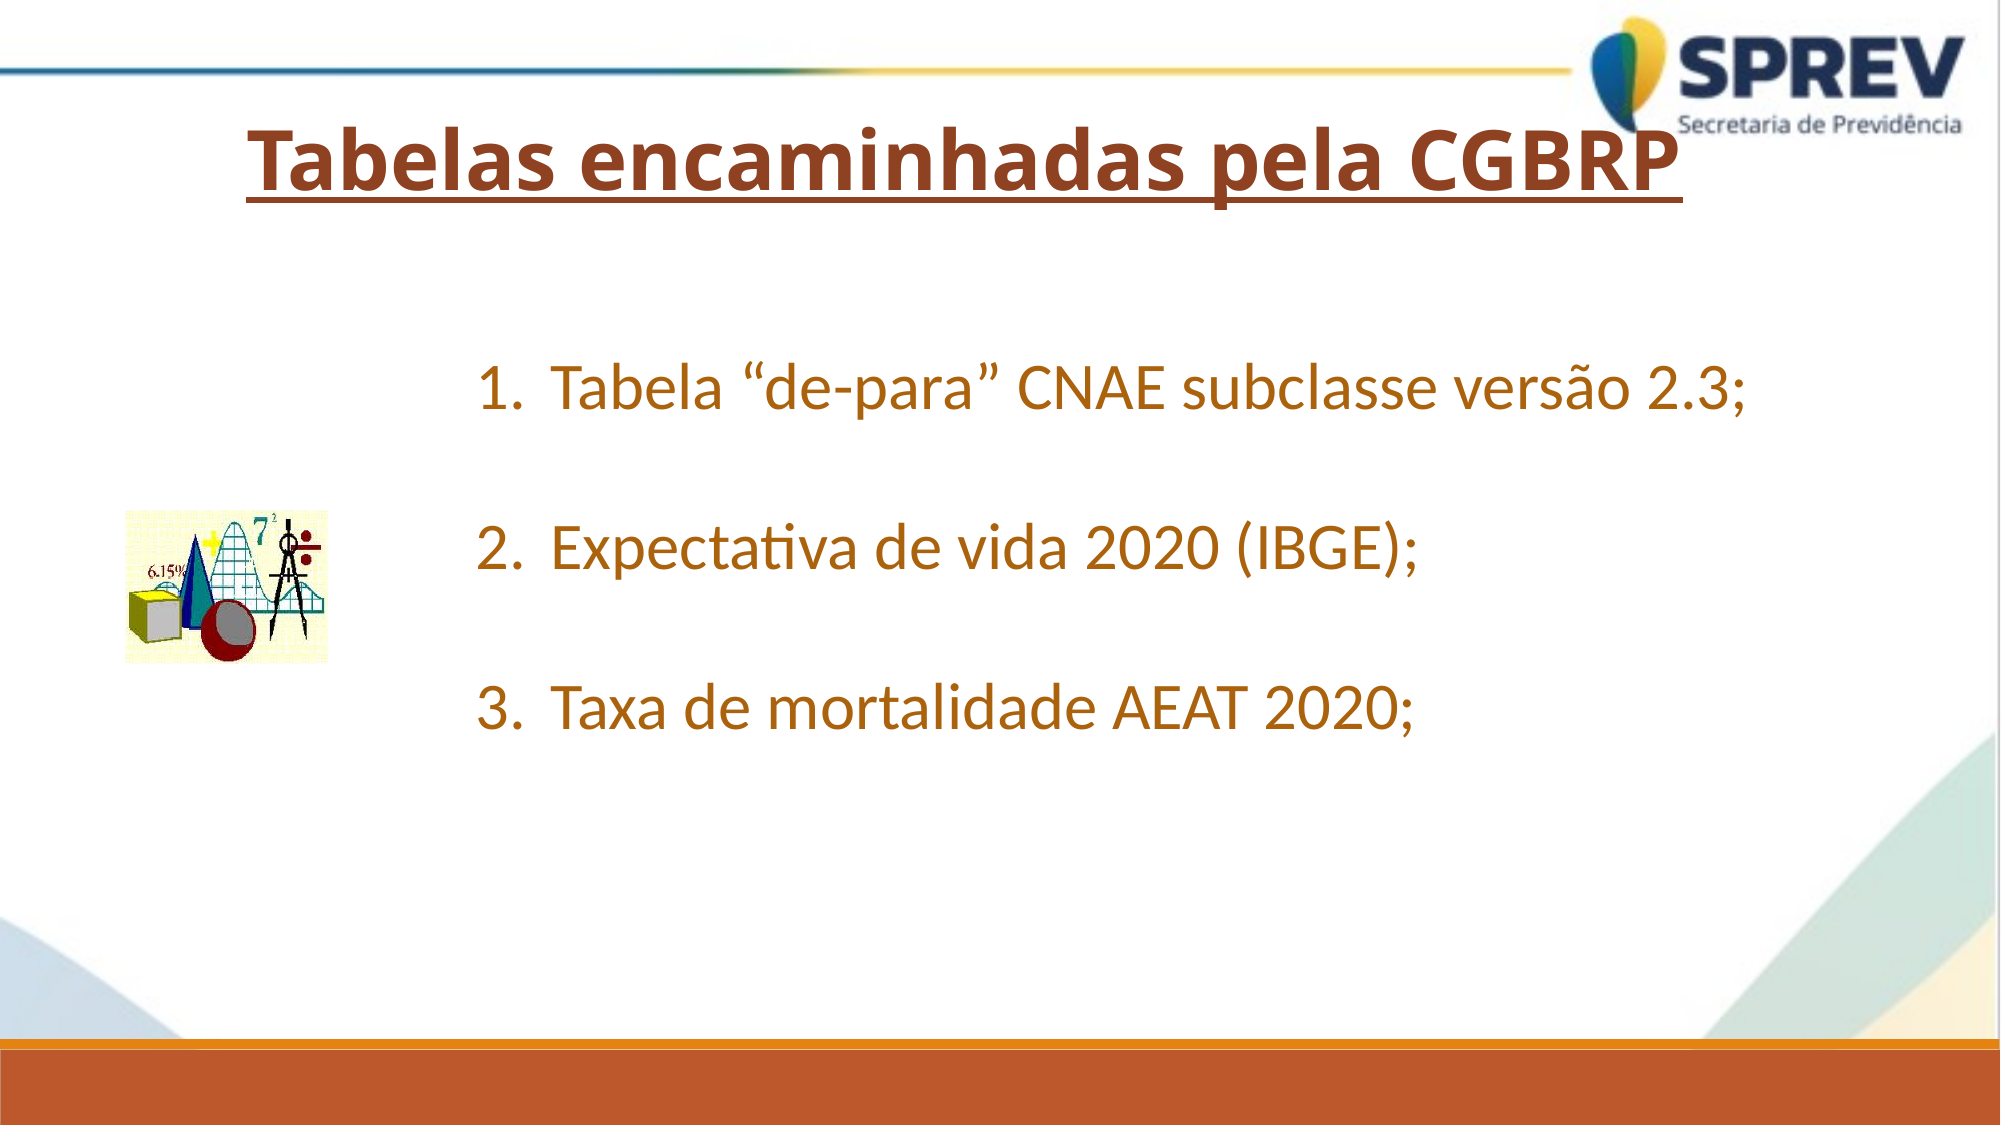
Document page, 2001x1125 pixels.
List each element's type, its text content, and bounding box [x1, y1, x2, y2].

text_box Tabela “de-para” CNAE subclasse versão 2.3; Expectativa de vida 2020 (IBGE); Taxa de mortalidade AEAT 2020; [385, 290, 1768, 961]
text_box Tabelas encaminhadas pela CGBRP [66, 99, 1863, 215]
picture [0, 0, 2001, 1125]
